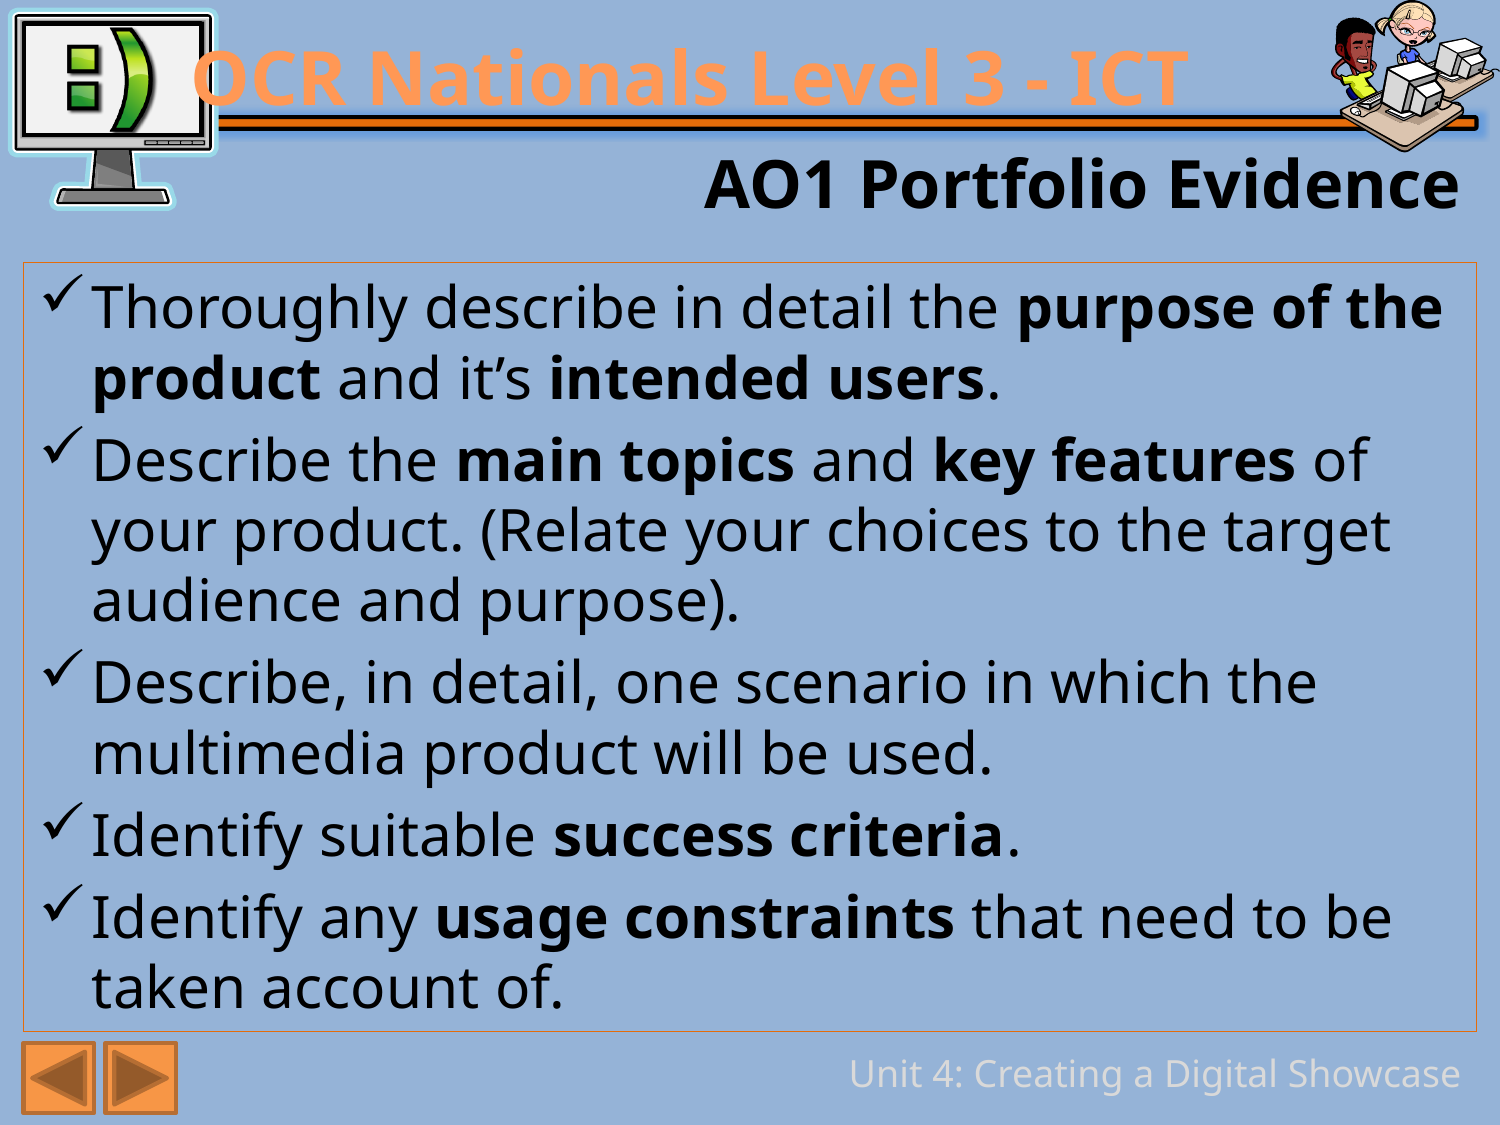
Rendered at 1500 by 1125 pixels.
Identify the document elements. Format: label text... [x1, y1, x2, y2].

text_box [1321, 0, 1500, 153]
title AO1 Portfolio Evidence [187, 117, 1477, 247]
picture [48, 21, 172, 139]
list Thoroughly describe in detail the purpose of the product and it’s intended users. Describe the main topics and key features of your product. (Relate your choices to the target audience and purpose). Describe, in detail, one scenario in which the multimedia product will be used. Identify suitable success criteria. Identify any usage constraints that need to be taken account of. [23, 262, 1477, 1032]
